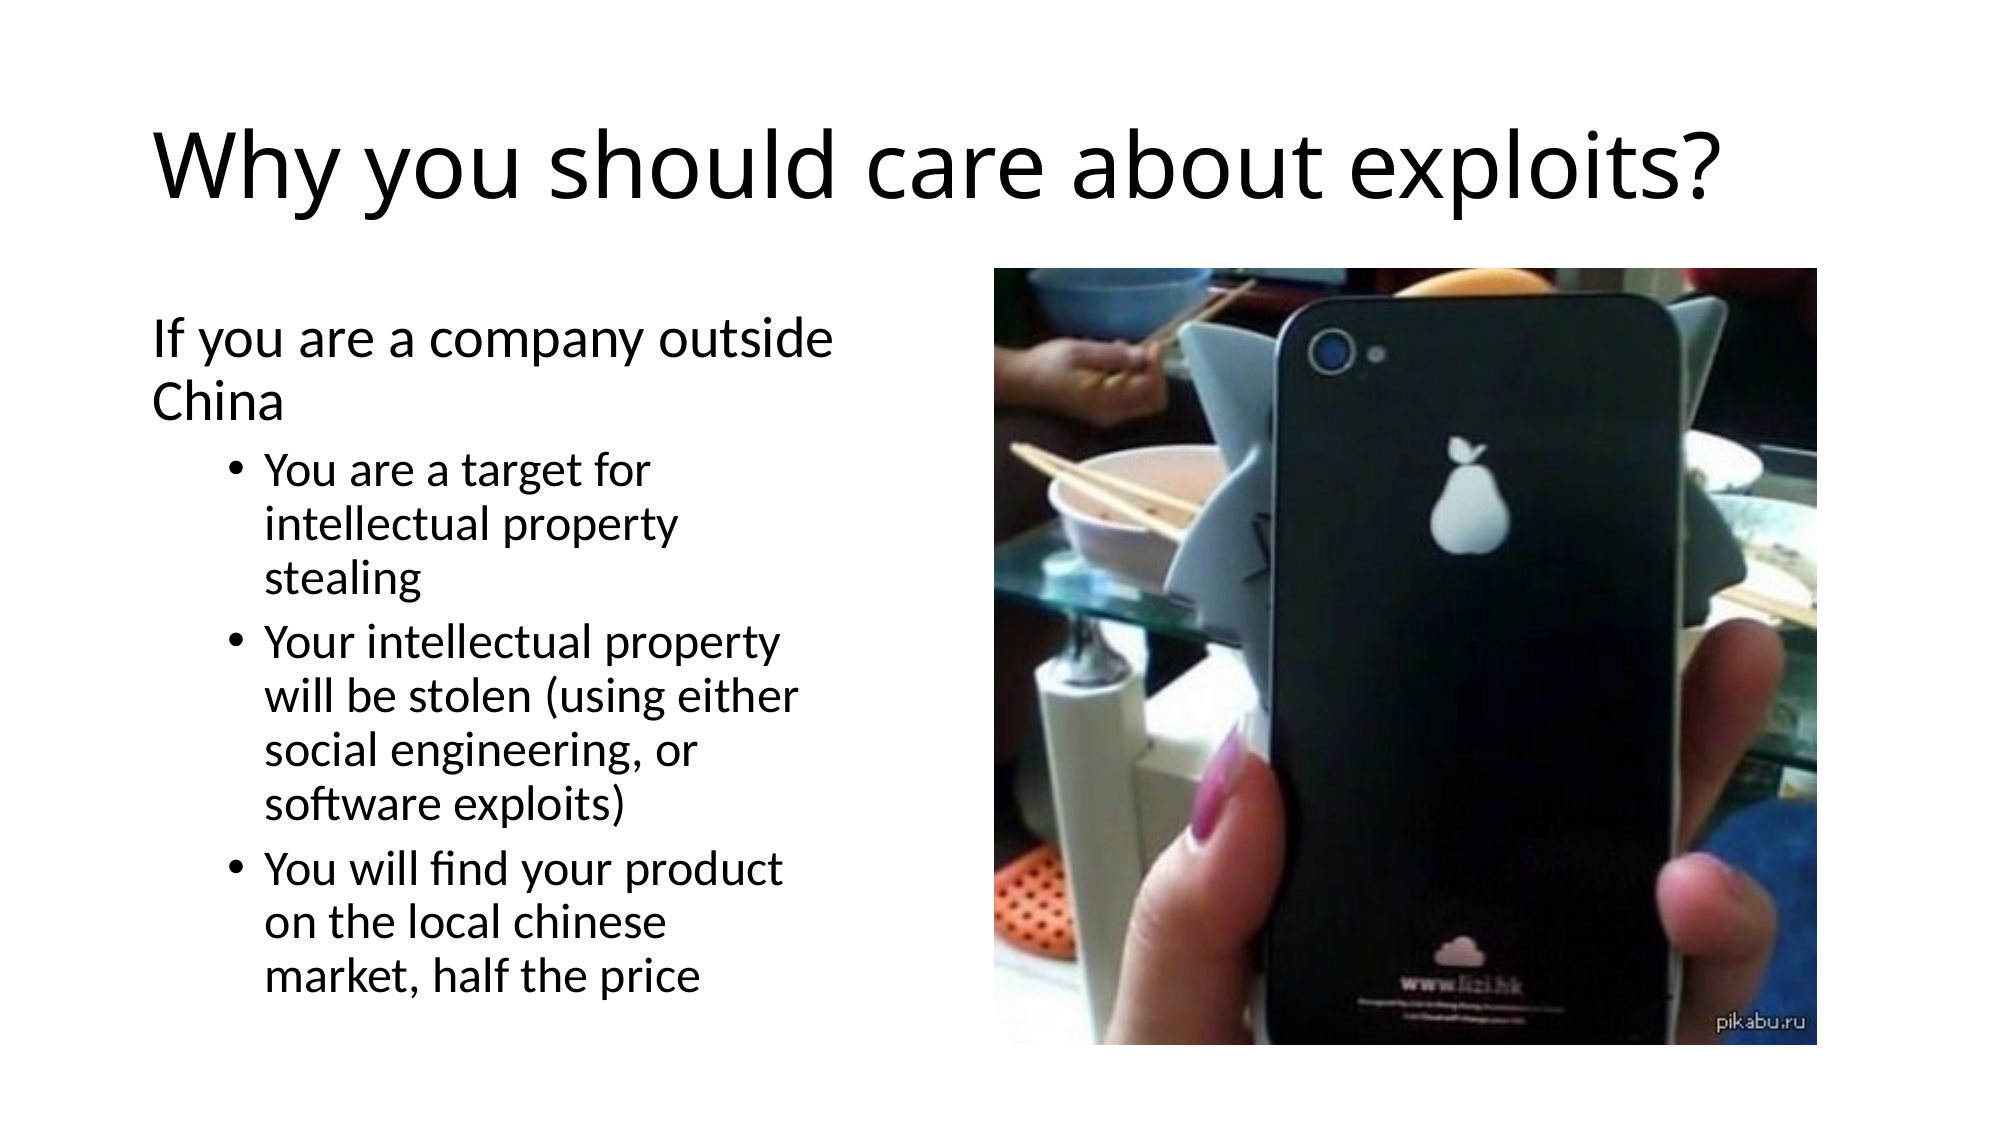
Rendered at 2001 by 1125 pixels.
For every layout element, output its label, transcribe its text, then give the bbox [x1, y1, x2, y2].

title Why you should care about exploits? [137, 59, 1863, 278]
picture [994, 268, 1817, 1045]
list If you are a company outside China You are a target for intellectual property stealing Your intellectual property will be stolen (using either social engineering, or software exploits) You will find your product on the local chinese market, half the price [137, 299, 850, 1014]
